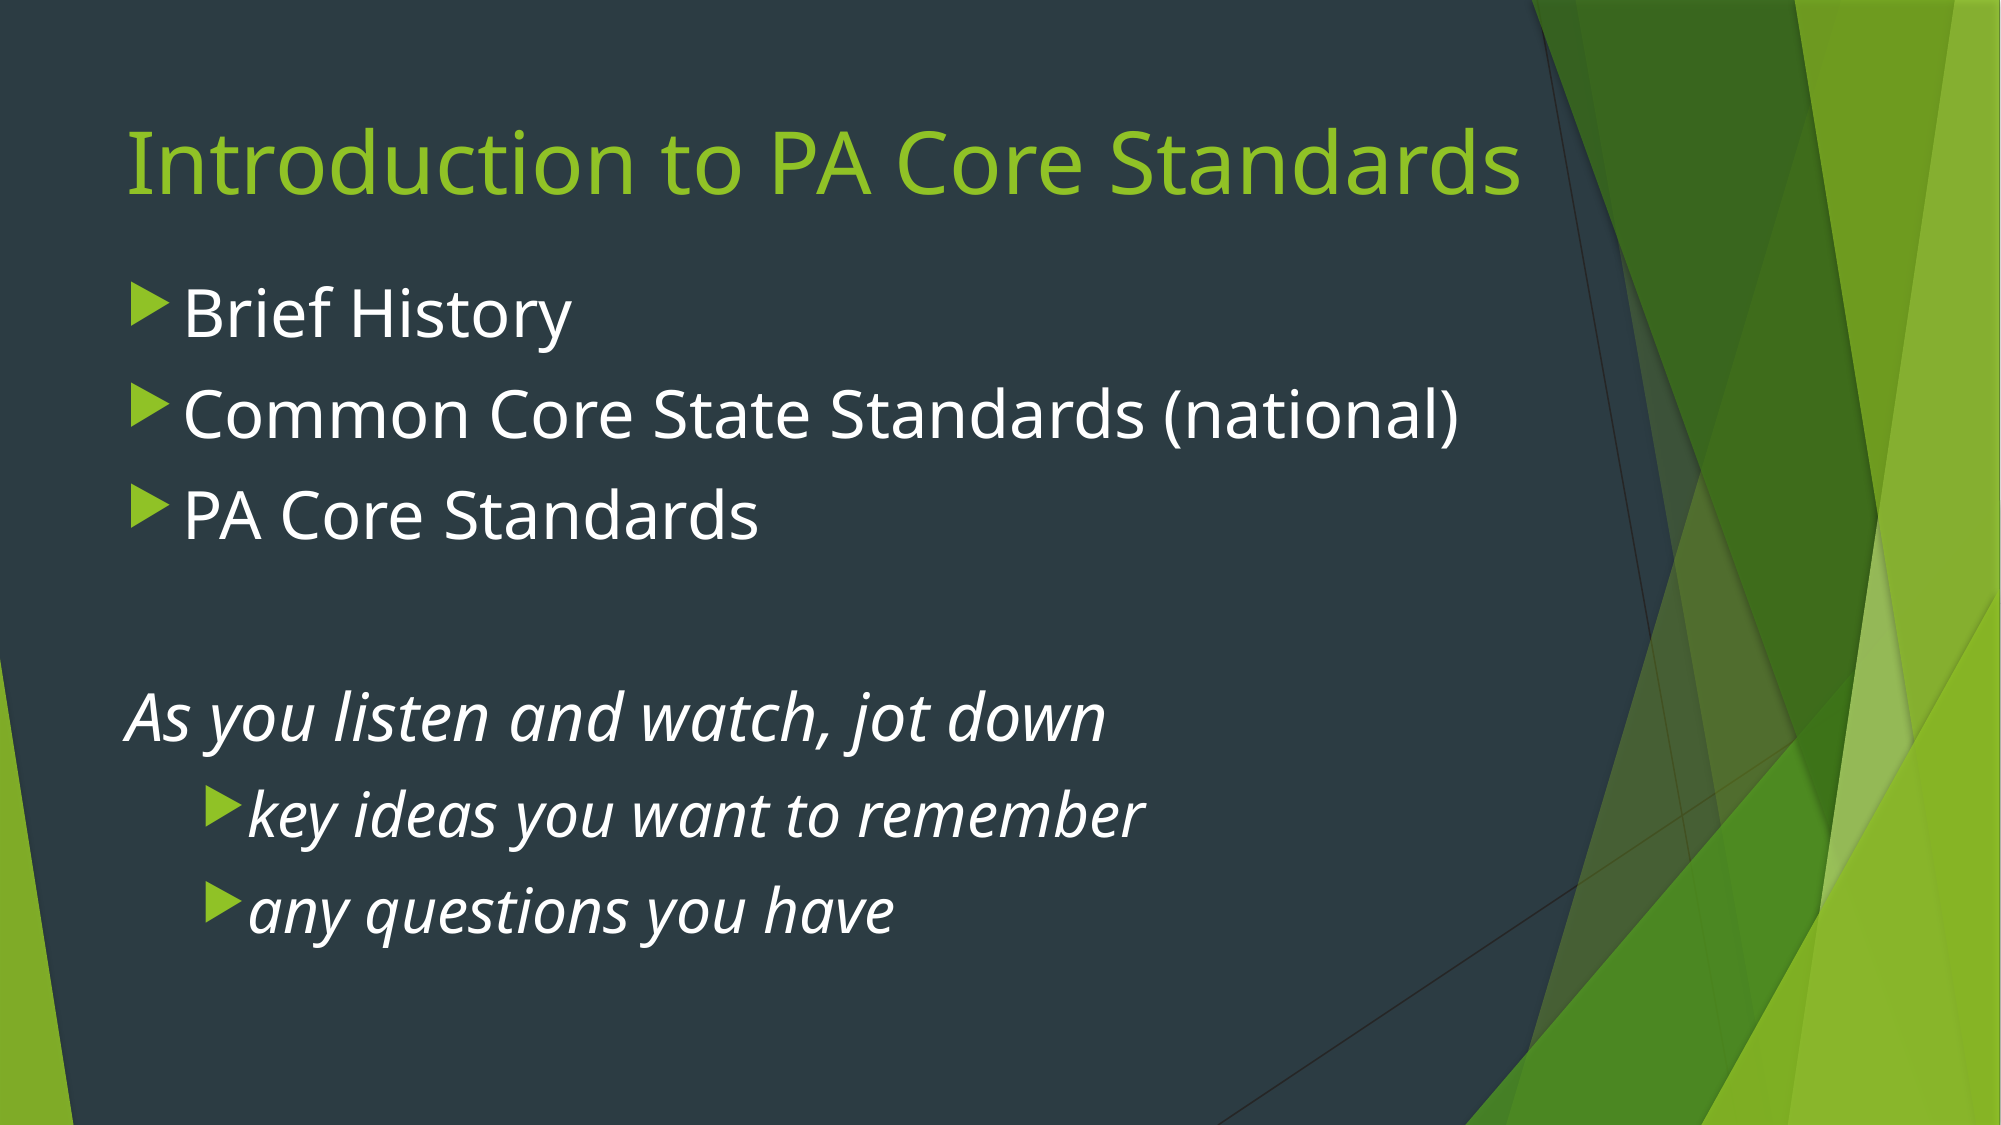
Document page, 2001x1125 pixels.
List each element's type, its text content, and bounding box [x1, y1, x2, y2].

title Introduction to PA Core Standards [111, 99, 1607, 317]
list Brief History Common Core State Standards (national) PA Core Standards As you listen and watch, jot down key ideas you want to remember any questions you have [111, 263, 1522, 1070]
